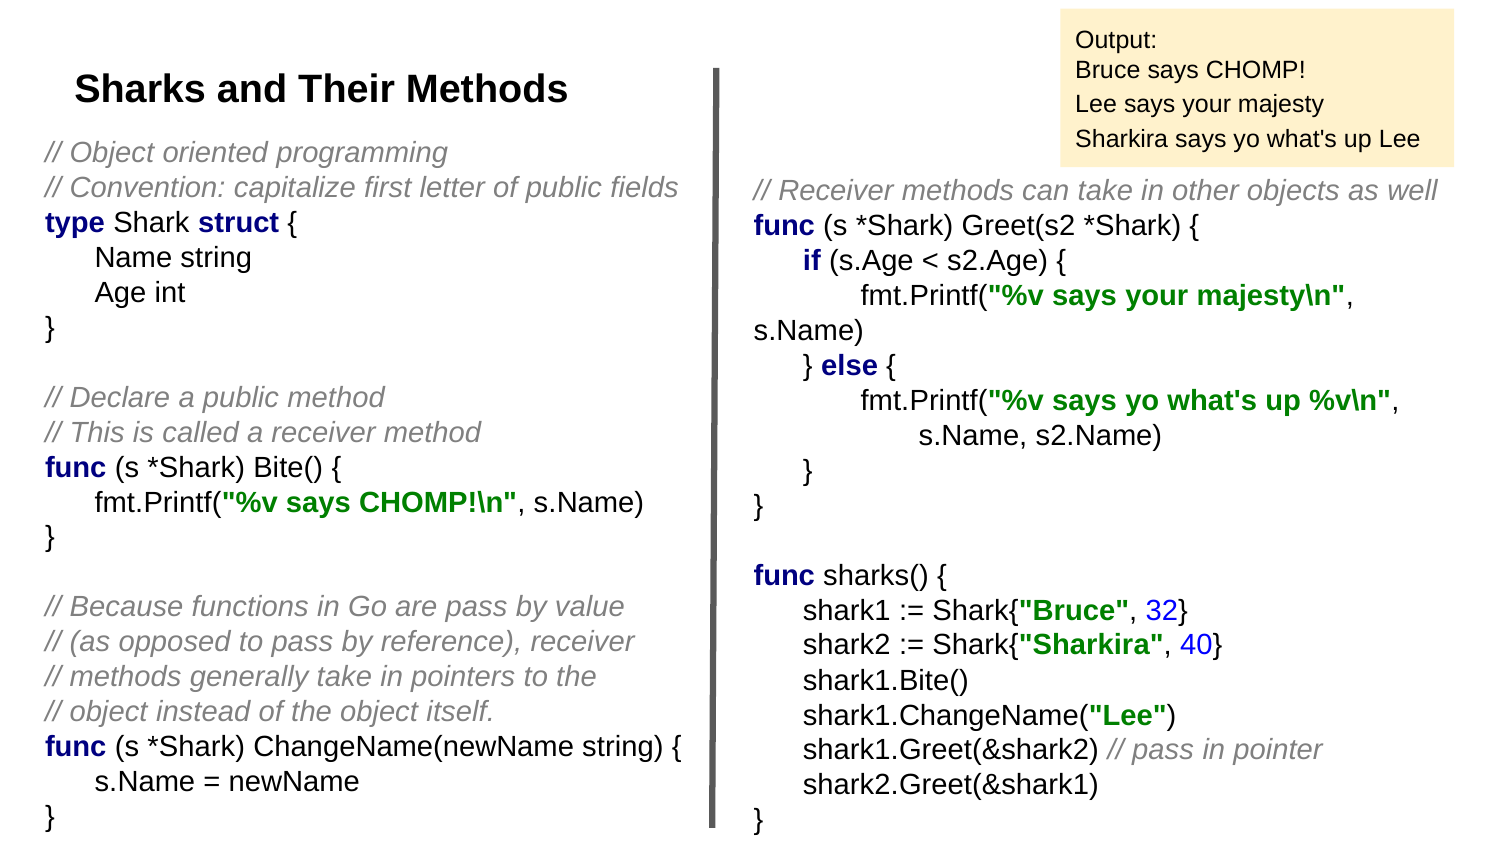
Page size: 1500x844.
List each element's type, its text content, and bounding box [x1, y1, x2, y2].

text_box Sharks and Their Methods [59, 47, 1060, 125]
text_box // Object oriented programming // Convention: capitalize first letter of public fields type Shark struct { Name string Age int } // Declare a public method // This is called a receiver method func (s *Shark) Bite() { fmt.Printf("%v says CHOMP!\n", s.Name) } // Because functions in Go are pass by value // (as opposed to pass by reference), receiver // methods generally take in pointers to the // object instead of the object itself. func (s *Shark) ChangeName(newName string) { s.Name = newName } [30, 118, 760, 844]
text_box Output: Bruce says CHOMP! Lee says your majesty Sharkira says yo what's up Lee [1060, 8, 1455, 168]
text_box // Receiver methods can take in other objects as well func (s *Shark) Greet(s2 *Shark) { if (s.Age < s2.Age) { fmt.Printf("%v says your majesty\n", s.Name) } else { fmt.Printf("%v says yo what's up %v\n", s.Name, s2.Name) } } func sharks() { shark1 := Shark{"Bruce", 32} shark2 := Shark{"Sharkira", 40} shark1.Bite() shark1.ChangeName("Lee") shark1.Greet(&shark2) // pass in pointer shark2.Greet(&shark1) } [738, 156, 1481, 844]
